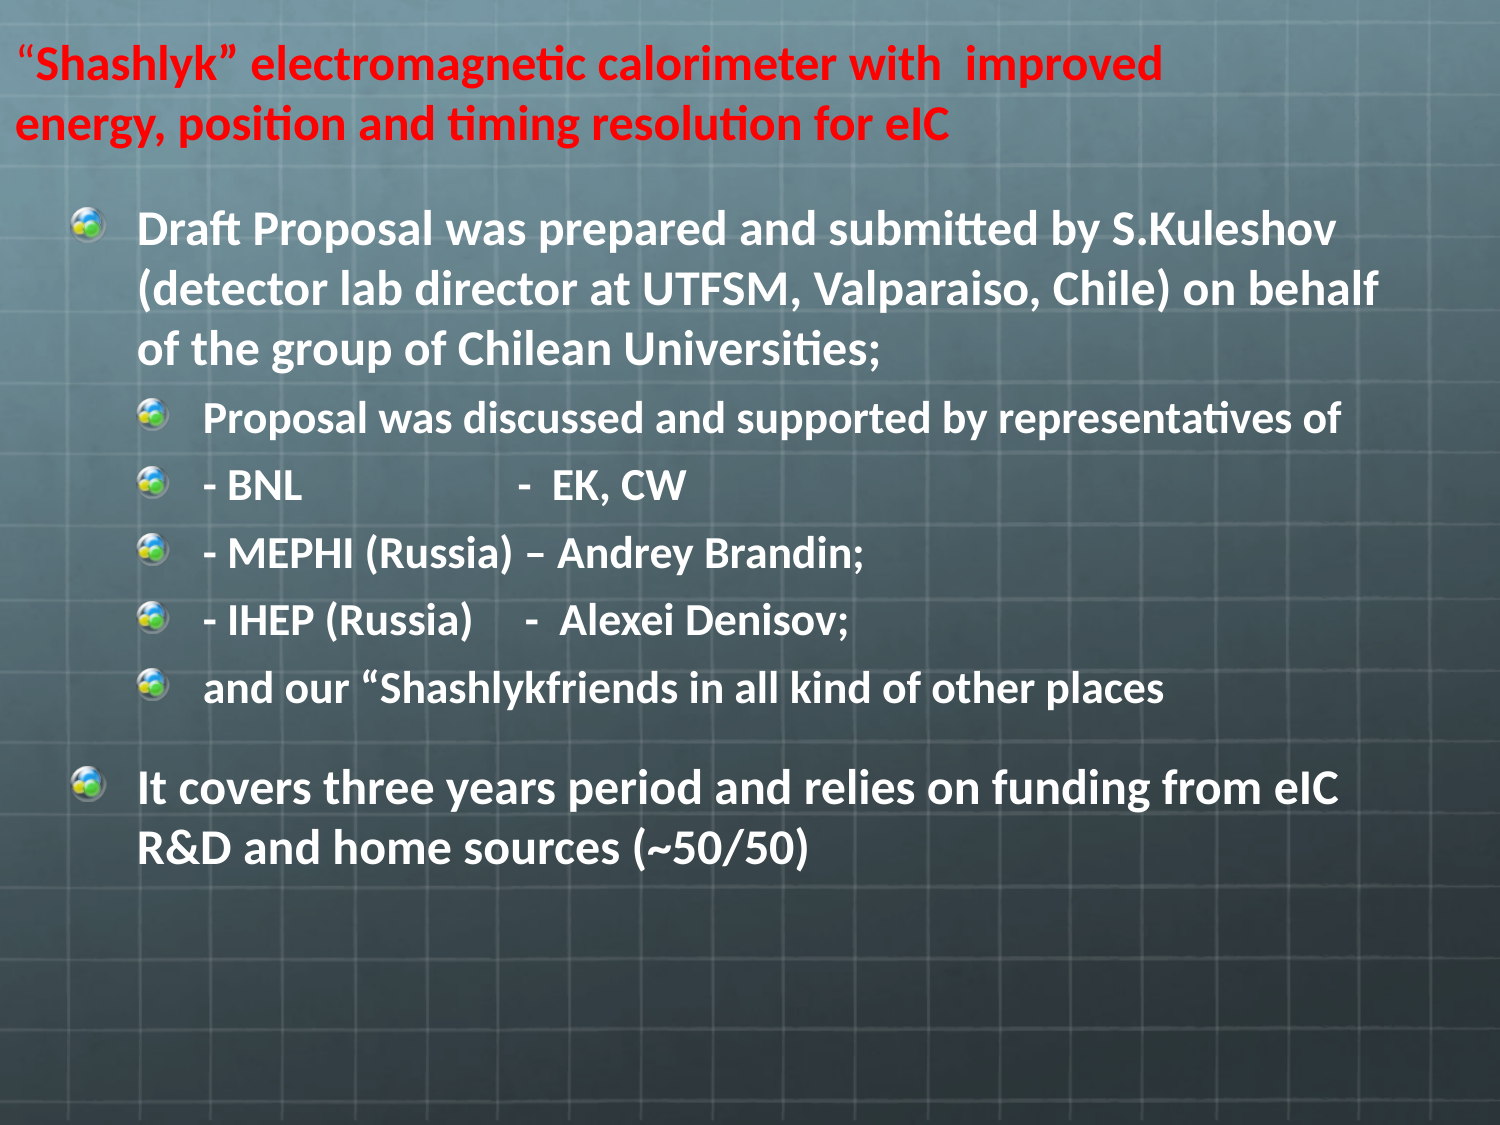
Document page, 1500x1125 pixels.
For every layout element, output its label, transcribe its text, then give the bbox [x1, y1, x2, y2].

list Draft Proposal was prepared and submitted by S.Kuleshov (detector lab director at UTFSM, Valparaiso, Chile) on behalf of the group of Chilean Universities; Proposal was discussed and supported by representatives of - BNL - EK, CW - MEPHI (Russia) – Andrey Brandin; - IHEP (Russia) - Alexei Denisov; and our “Shashlykfriends in all kind of other places It covers three years period and relies on funding from eIC R&D and home sources (~50/50) [55, 187, 1440, 1086]
text_box “Shashlyk” electromagnetic calorimeter with improved energy, position and timing resolution for eIC [0, 22, 1256, 158]
picture [0, 0, 1500, 1125]
